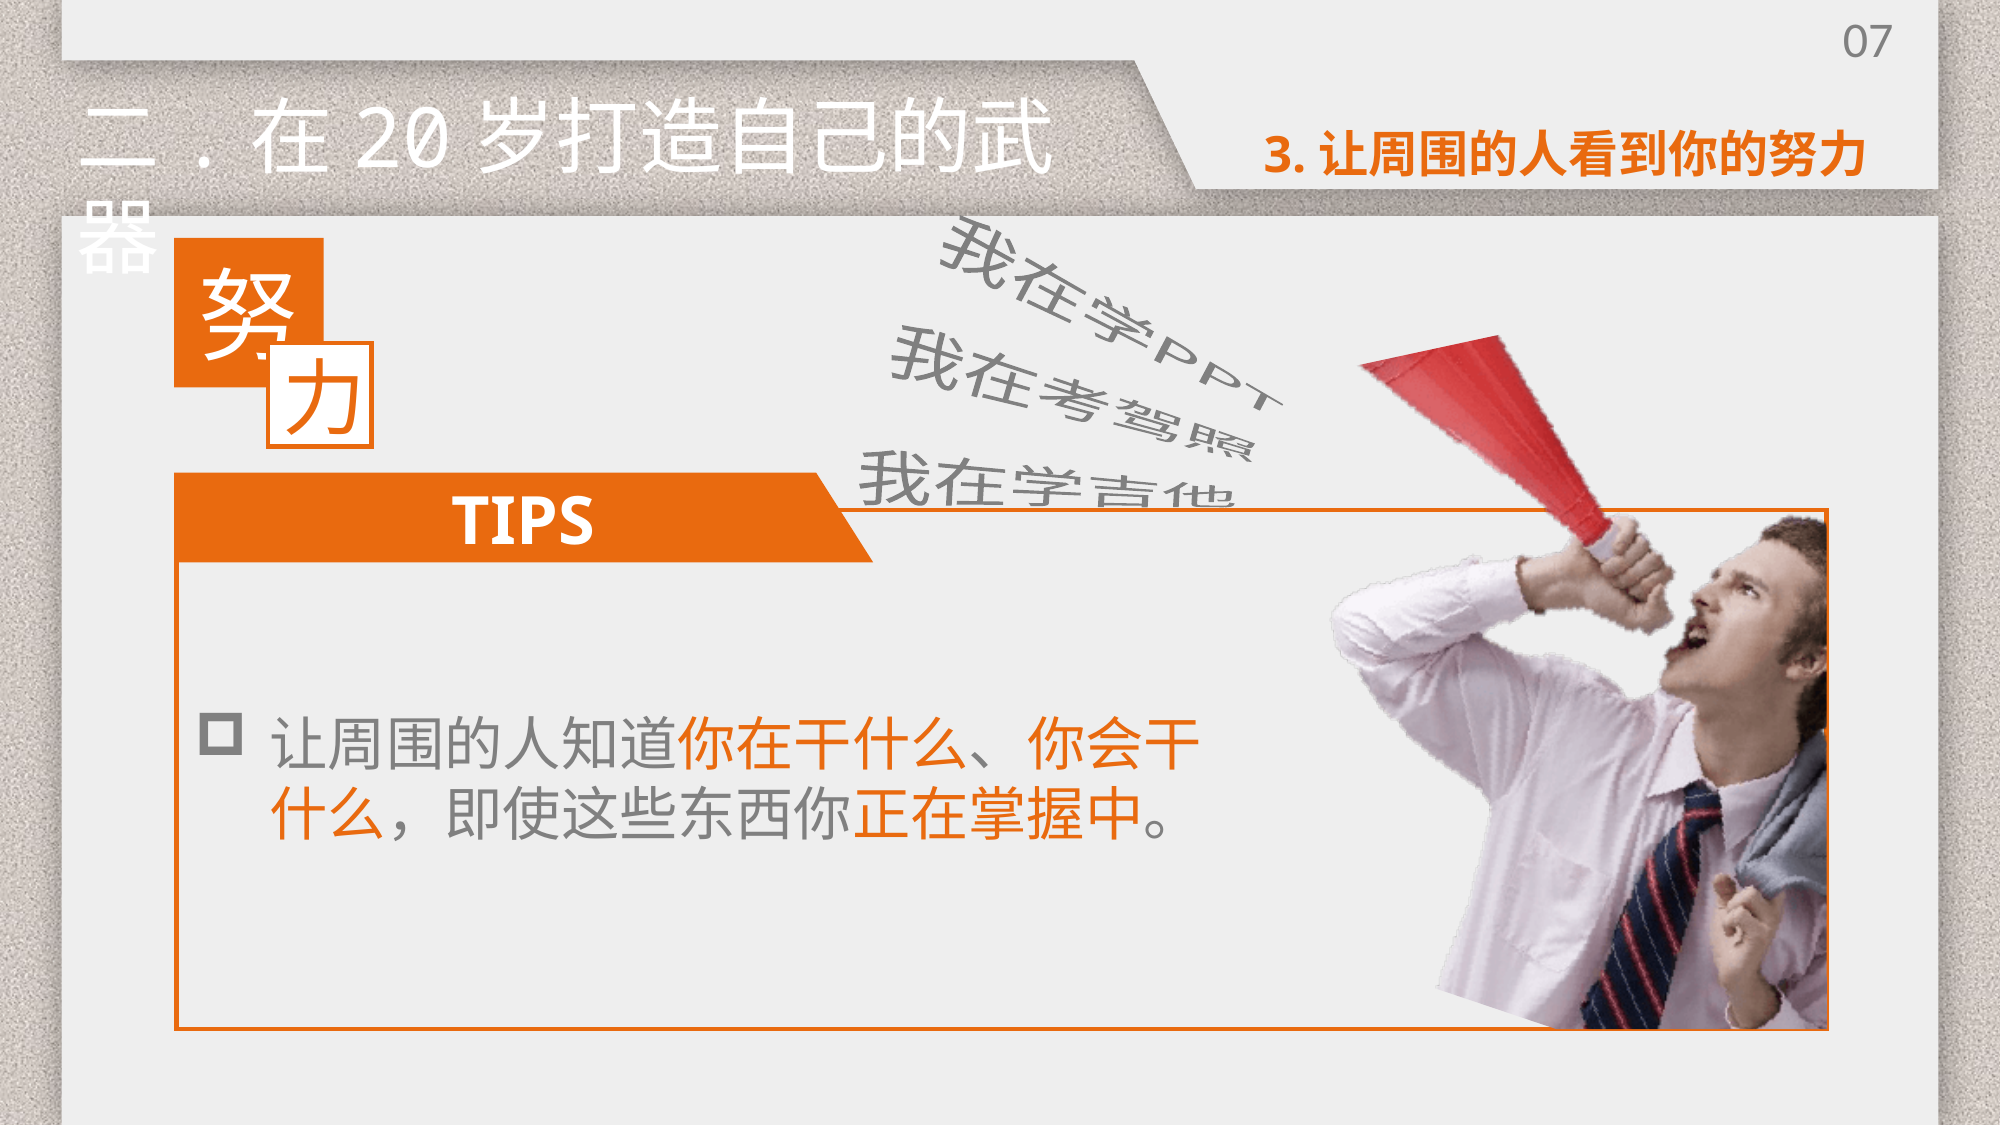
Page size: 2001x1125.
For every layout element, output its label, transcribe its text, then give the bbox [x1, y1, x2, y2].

text_box 二.在20岁打造自己的武器 [61, 76, 1134, 292]
text_box [60, 0, 1940, 191]
text_box TIPS [173, 471, 876, 564]
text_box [174, 237, 372, 447]
picture [1291, 288, 2000, 1057]
text_box 3.让周围的人看到你的努力 [1239, 115, 1883, 191]
text_box 07 [1797, 0, 1939, 75]
text_box [61, 215, 1939, 1125]
text_box [175, 509, 1291, 1030]
